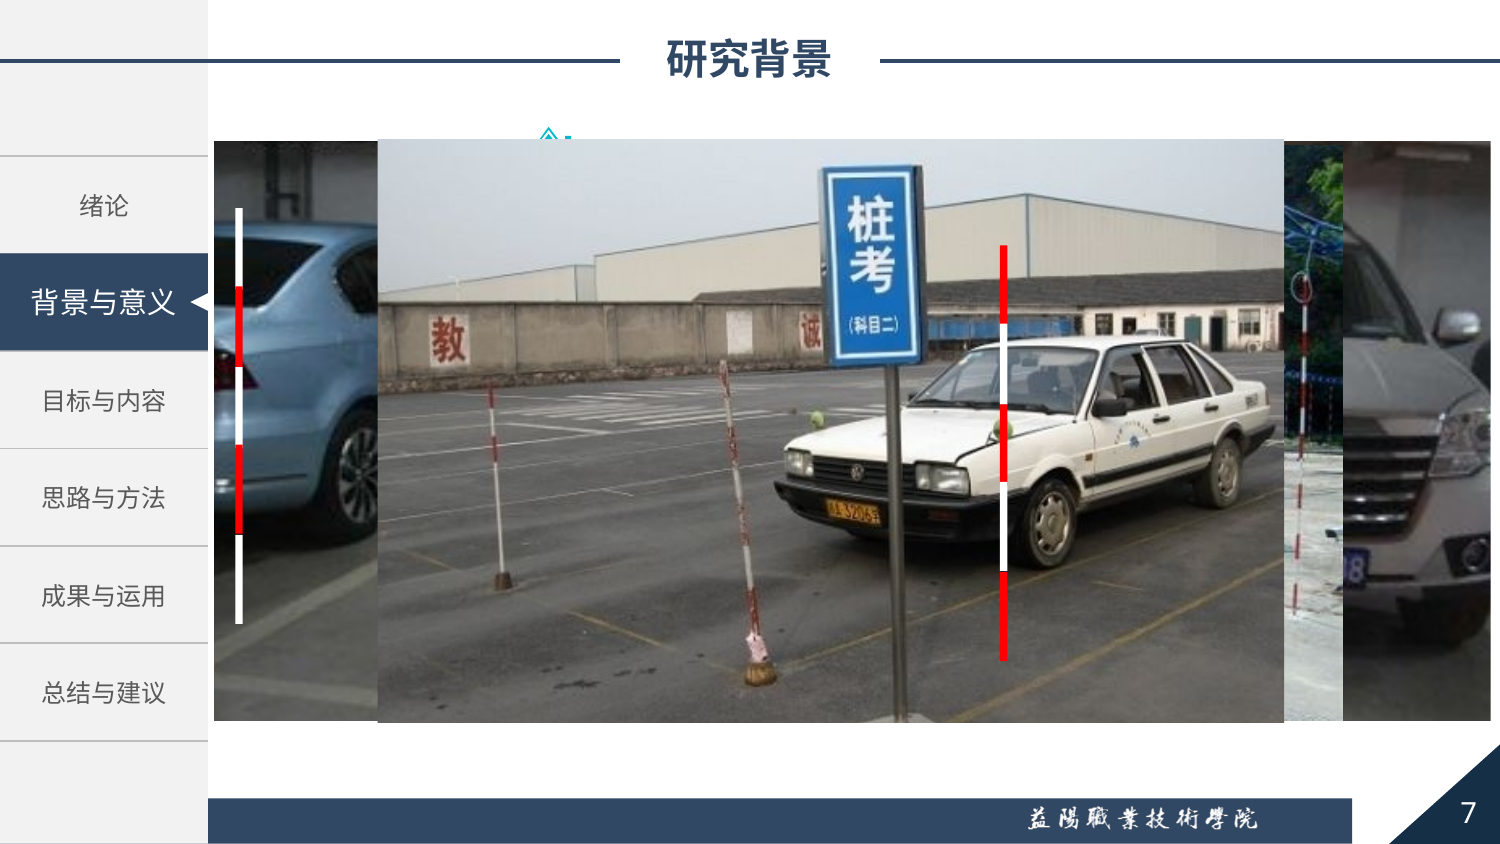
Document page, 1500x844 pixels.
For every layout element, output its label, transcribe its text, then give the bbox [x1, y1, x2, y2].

text_box [544, 126, 554, 133]
picture [213, 138, 1492, 724]
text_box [234, 207, 244, 625]
text_box 研究背景 [620, 25, 880, 91]
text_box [999, 244, 1008, 662]
picture [1007, 790, 1303, 844]
